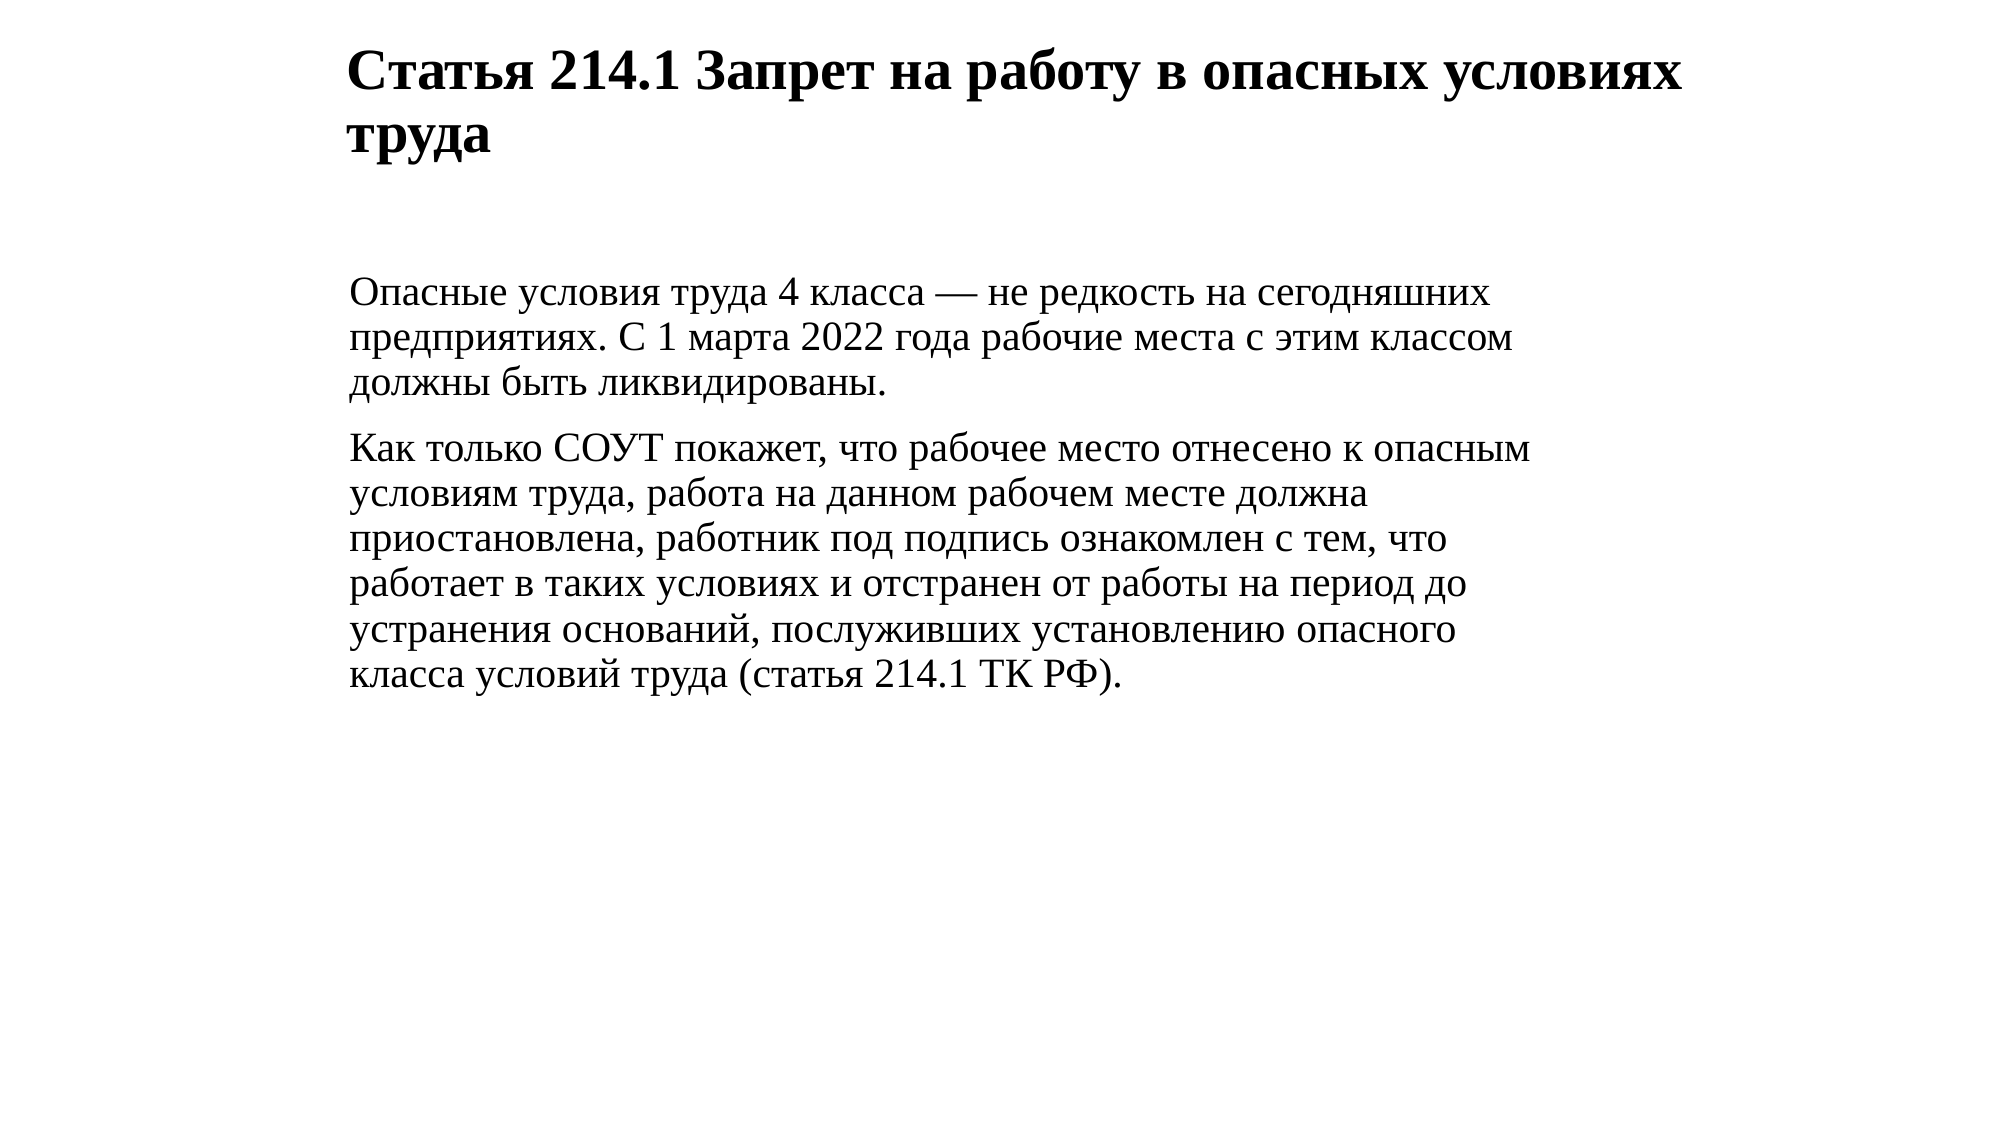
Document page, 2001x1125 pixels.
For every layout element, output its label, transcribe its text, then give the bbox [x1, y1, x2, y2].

title Статья 214.1 Запрет на работу в опасных условиях труда [331, 54, 1726, 149]
list Опасные условия труда 4 класса — не редкость на сегодняшних предприятиях. С 1 марта 2022 года рабочие места с этим классом должны быть ликвидированы. Как только СОУТ покажет, что рабочее место отнесено к опасным условиям труда, работа на данном рабочем месте должна приостановлена, работник под подпись ознакомлен с тем, что работает в таких условиях и отстранен от работы на период до устранения оснований, послуживших установлению опасного класса условий труда (статья 214.1 ТК РФ). [334, 196, 1577, 883]
